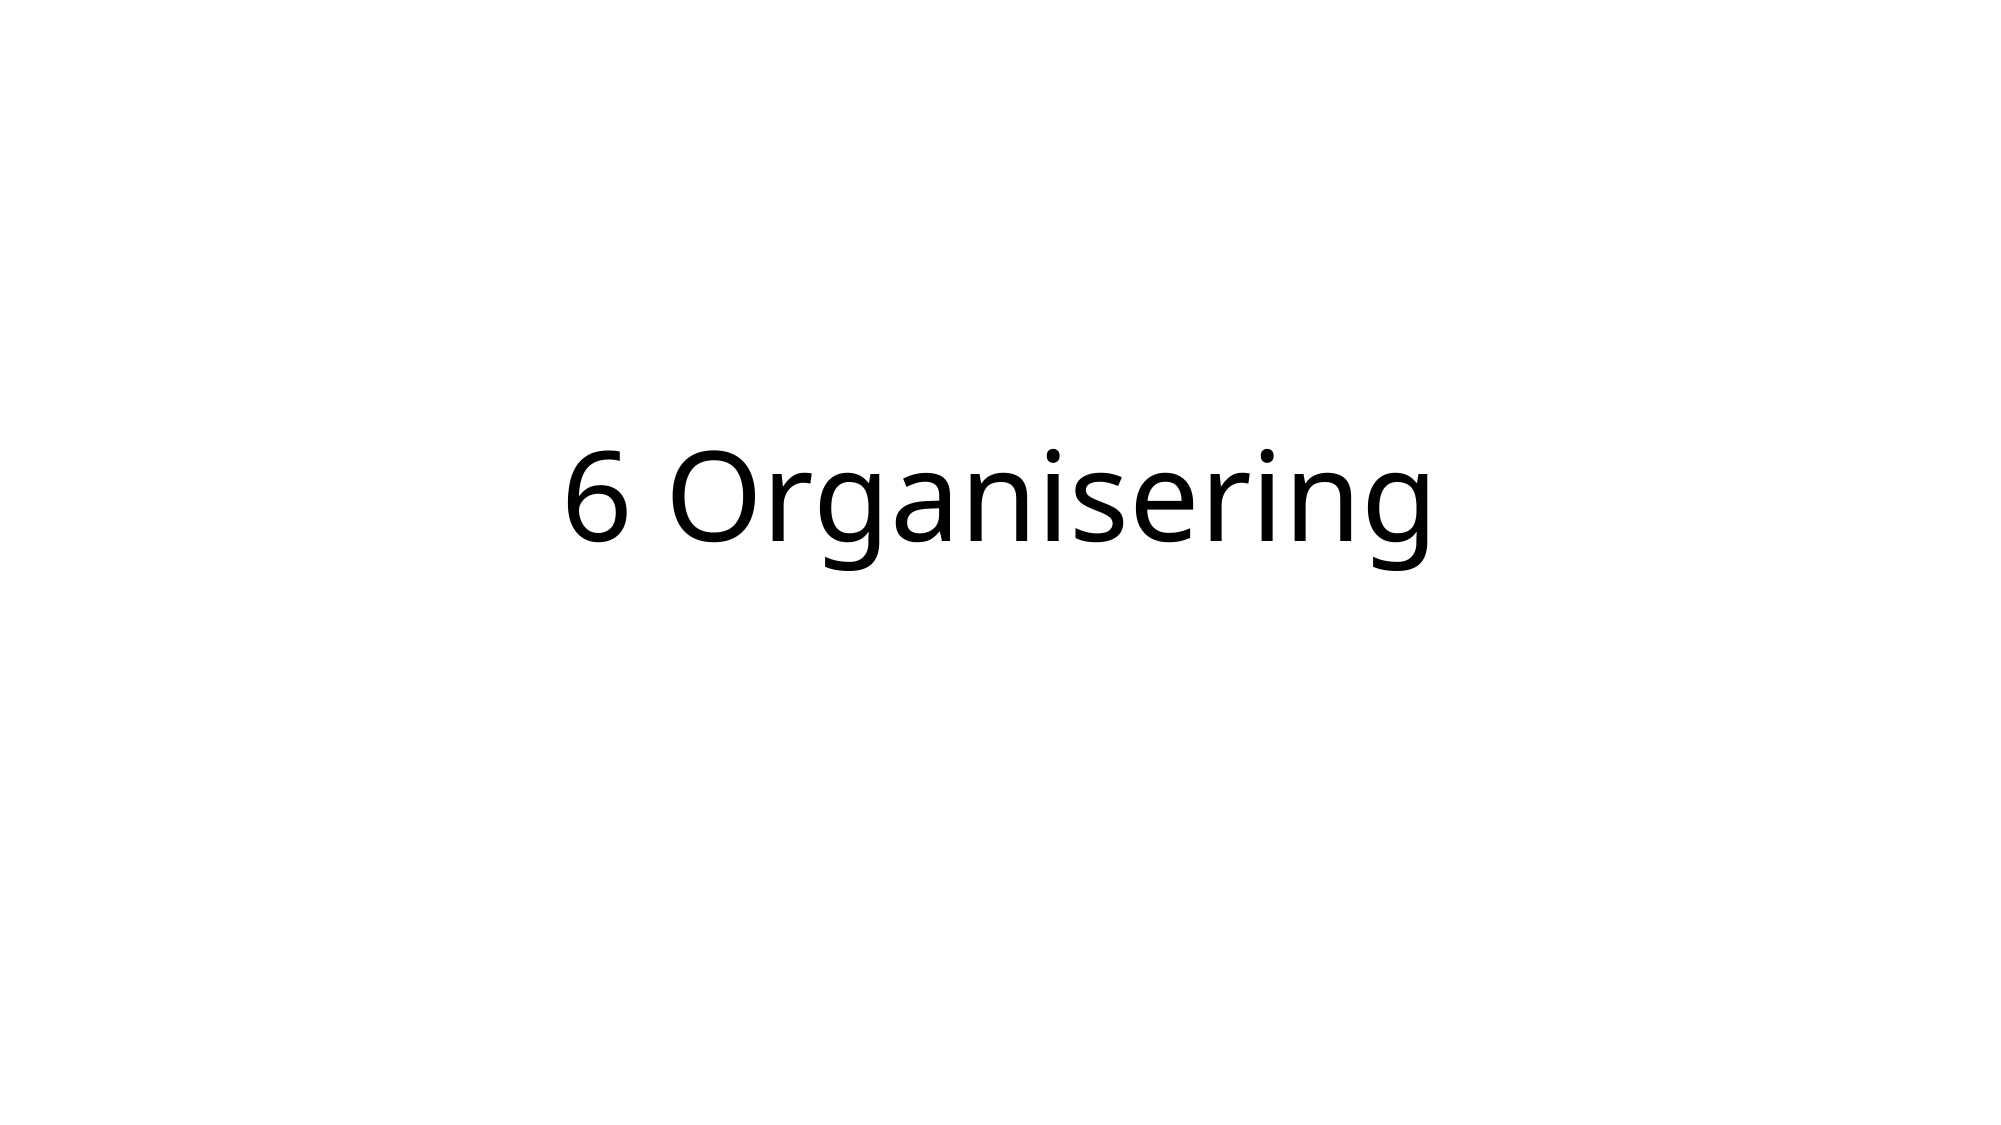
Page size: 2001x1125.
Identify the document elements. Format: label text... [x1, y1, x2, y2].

title 6 Organisering [249, 184, 1750, 576]
